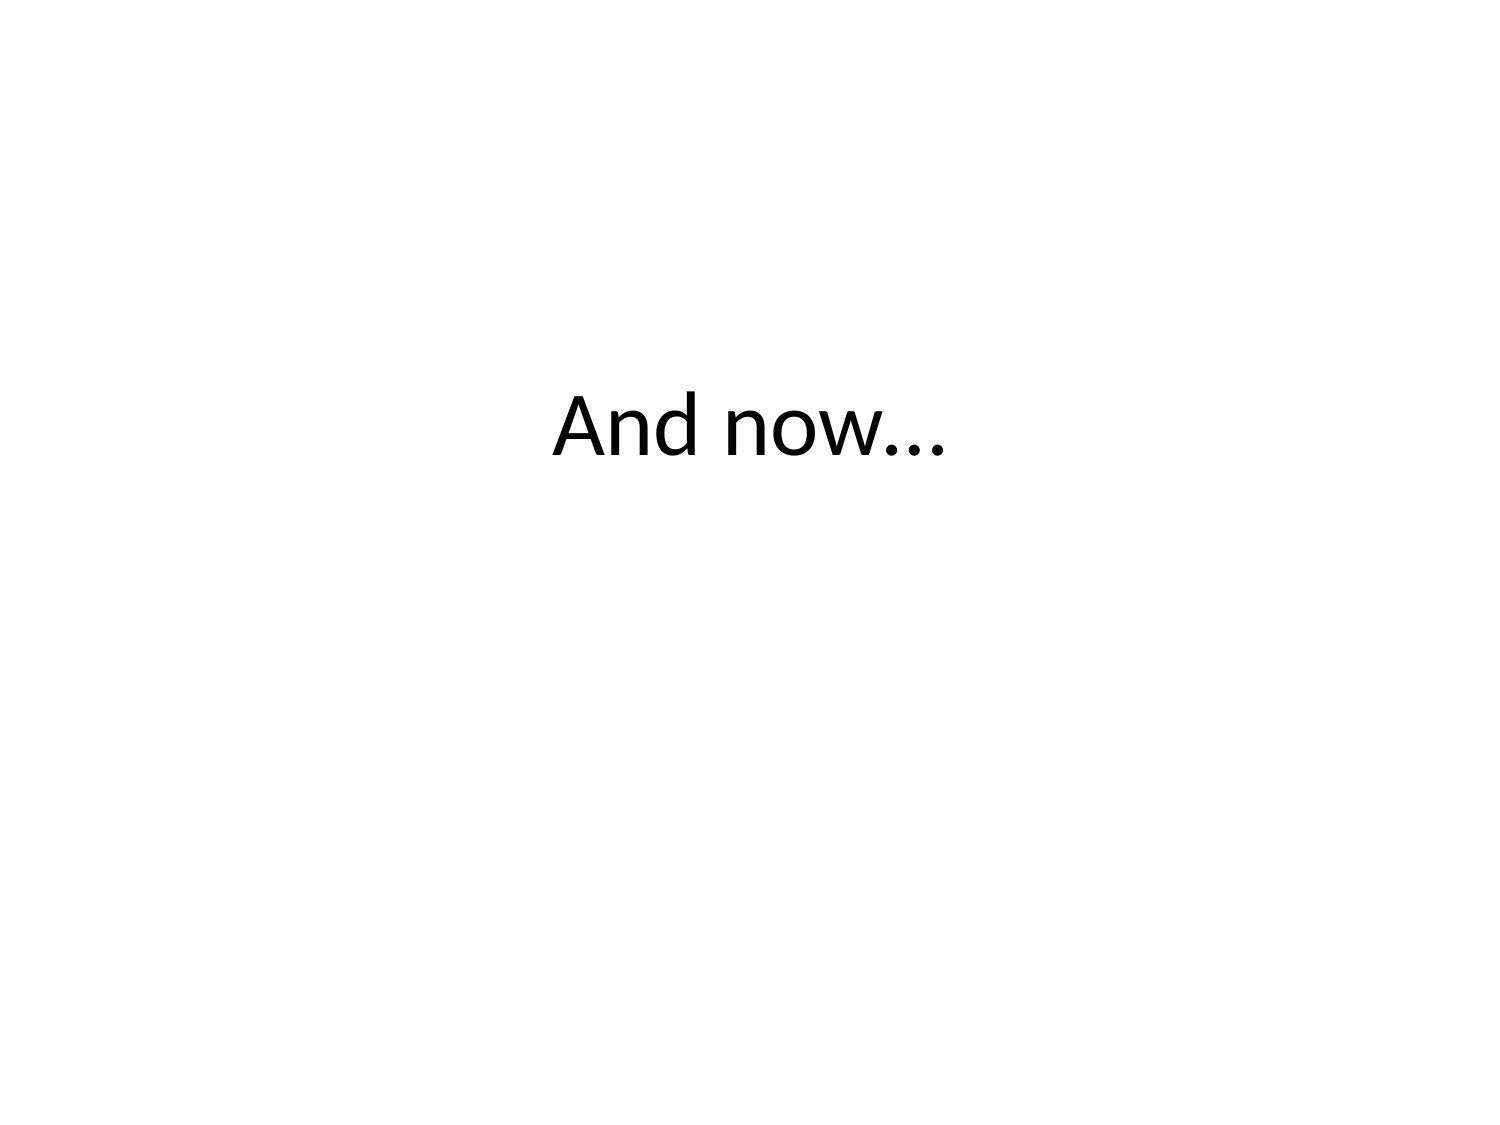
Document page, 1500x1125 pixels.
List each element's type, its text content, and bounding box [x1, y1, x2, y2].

title And now… [75, 324, 1425, 513]
